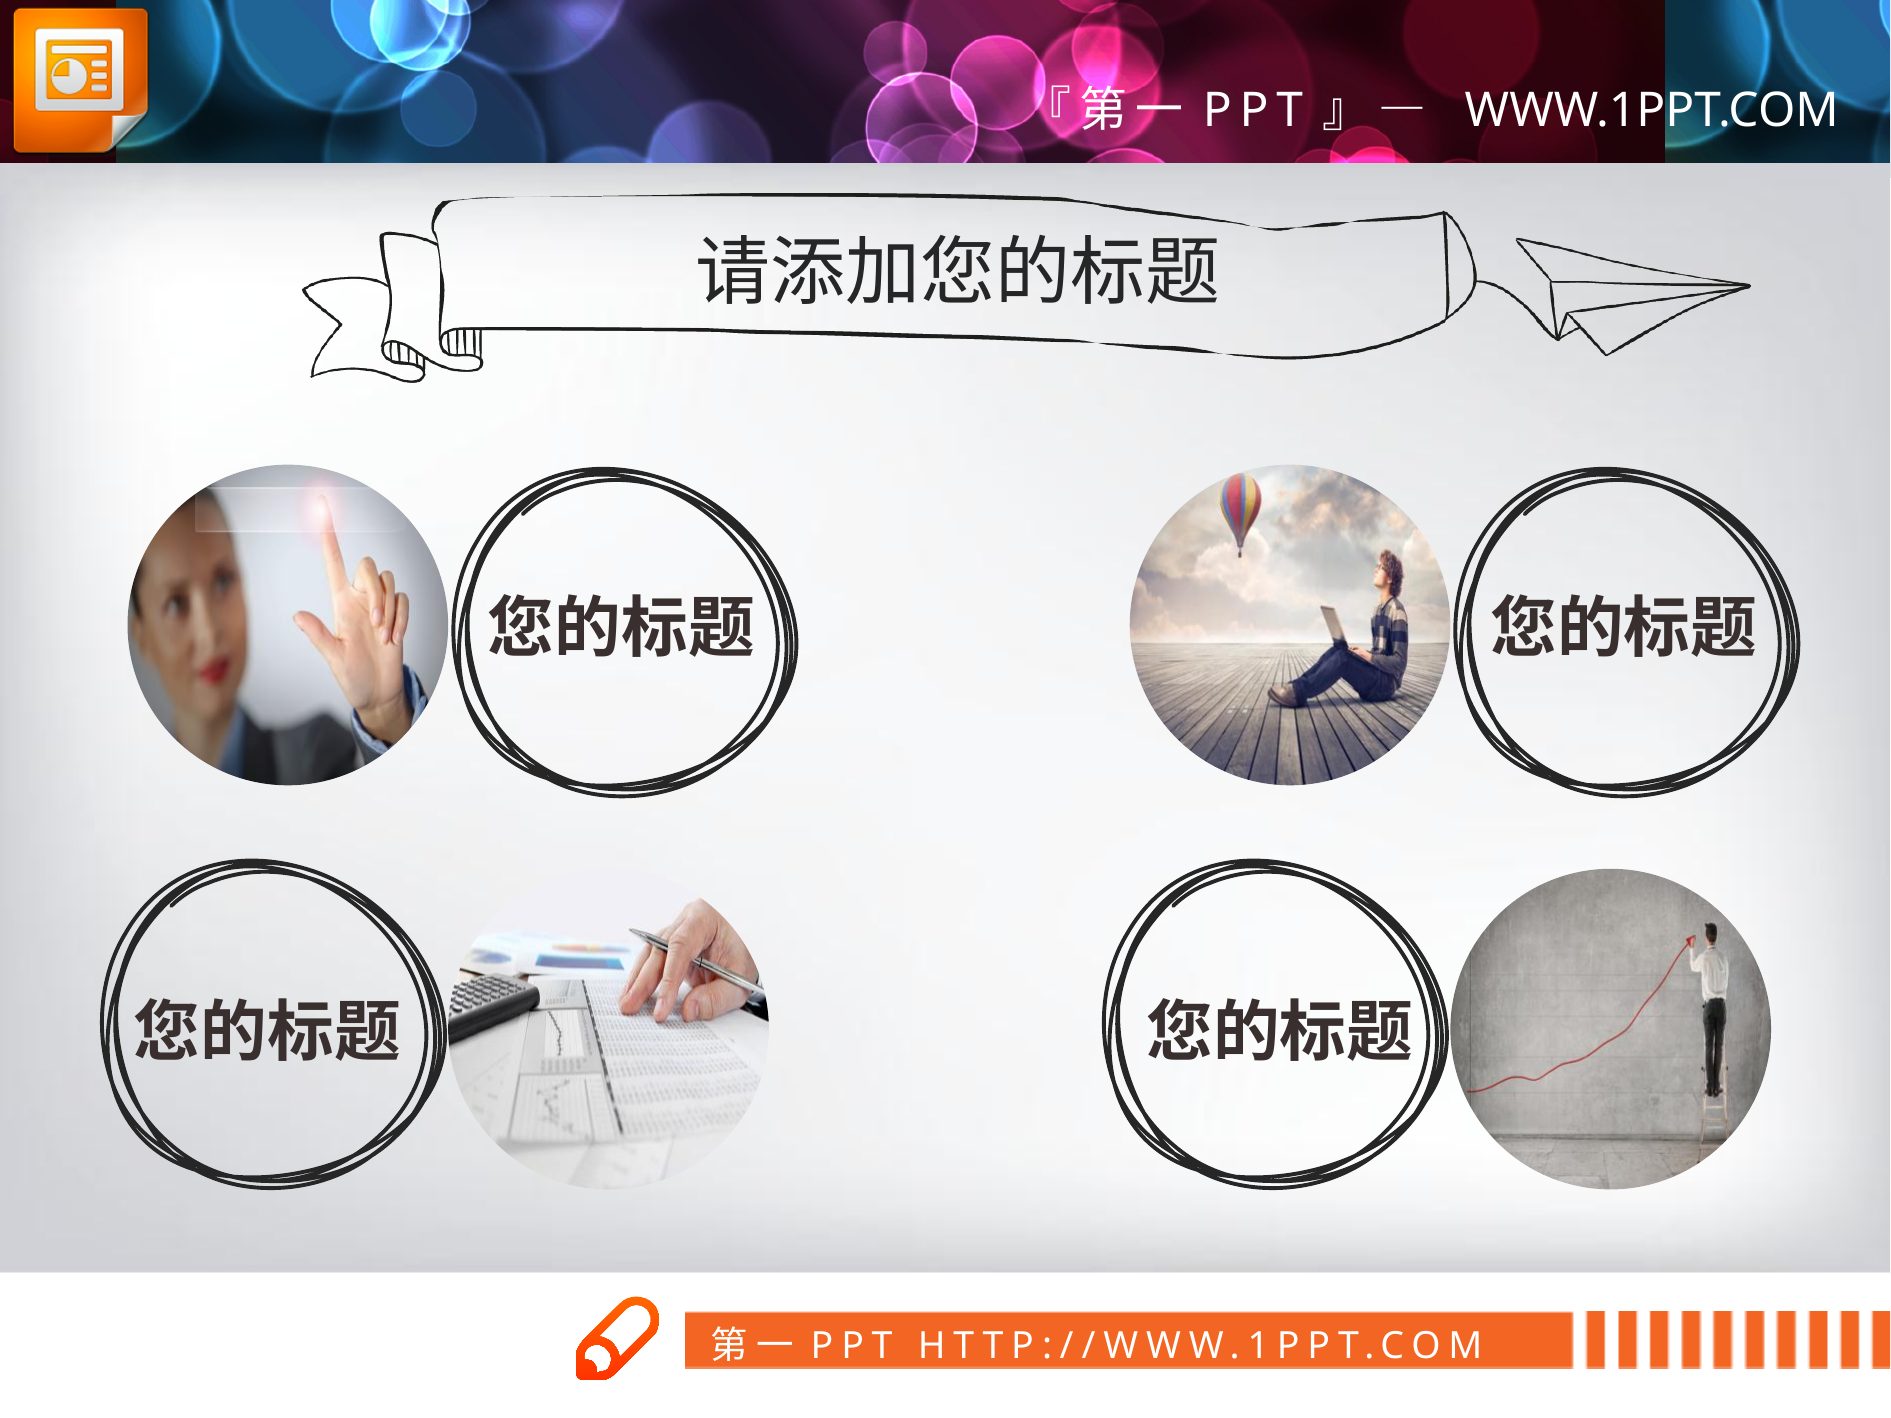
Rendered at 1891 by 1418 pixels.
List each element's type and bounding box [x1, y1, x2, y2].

picture [0, 0, 1891, 1275]
text_box [1048, 786, 1772, 1205]
text_box [127, 394, 873, 814]
picture [685, 1311, 1891, 1369]
text_box [46, 786, 769, 1205]
text_box [1129, 394, 1875, 814]
